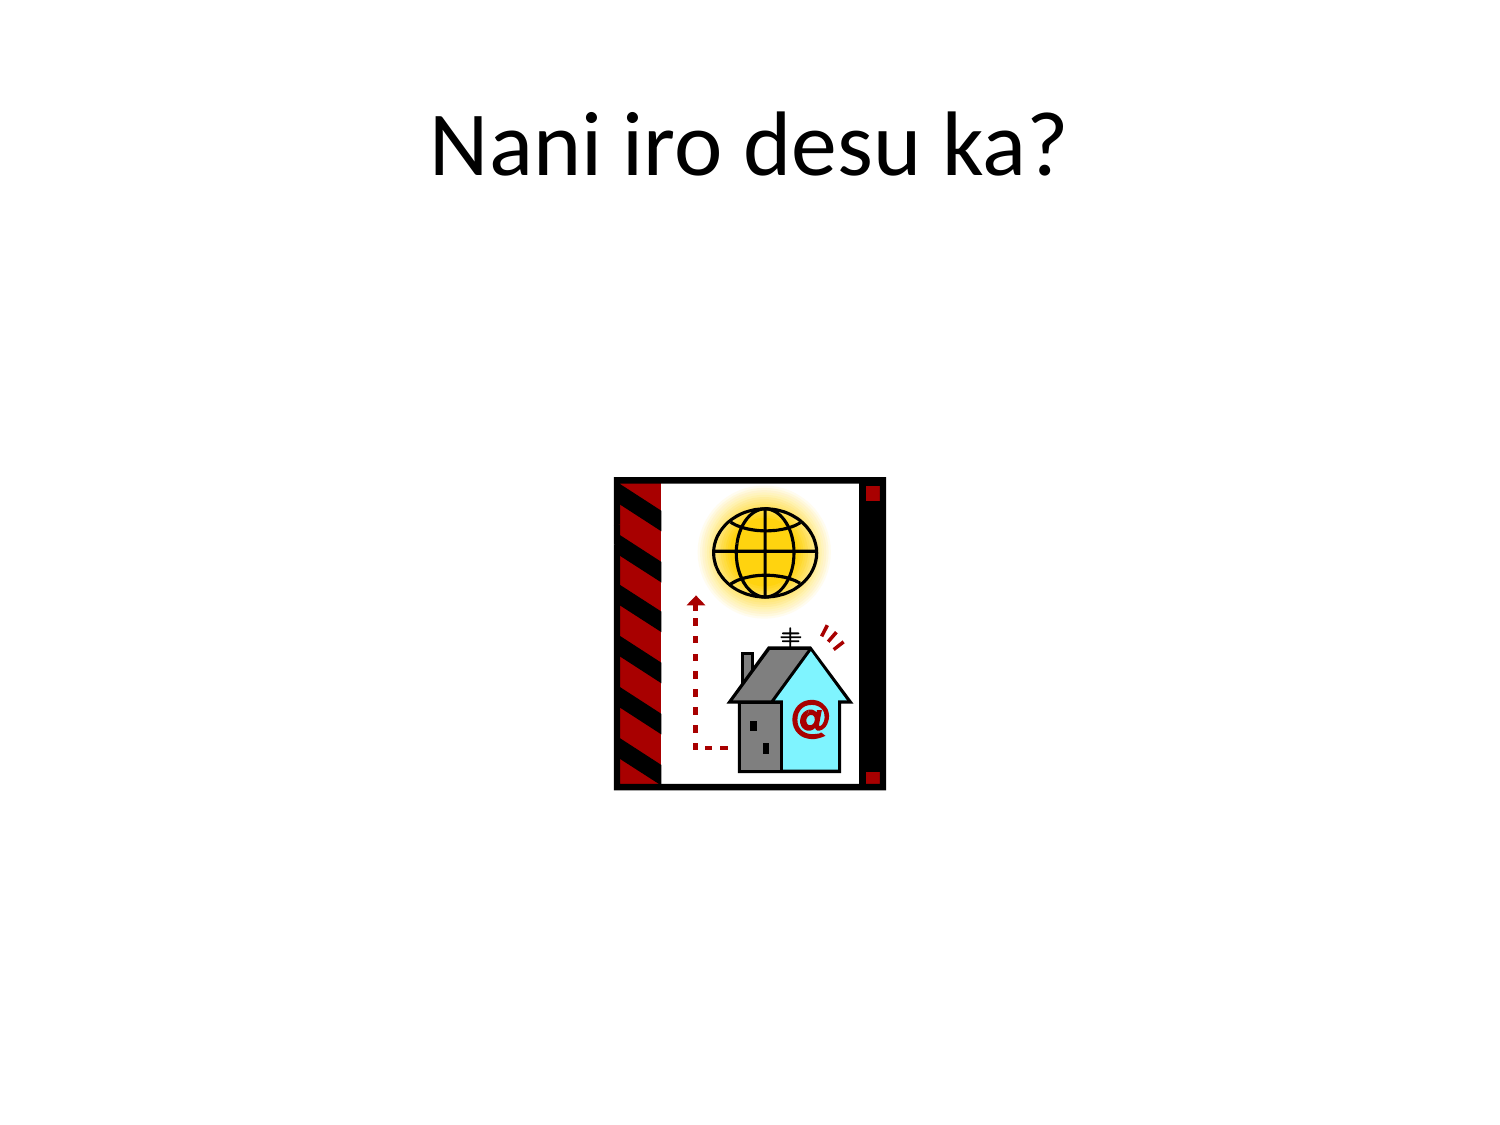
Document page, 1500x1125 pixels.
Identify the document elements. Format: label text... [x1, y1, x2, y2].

title Nani iro desu ka? [75, 45, 1425, 233]
picture [613, 476, 887, 791]
